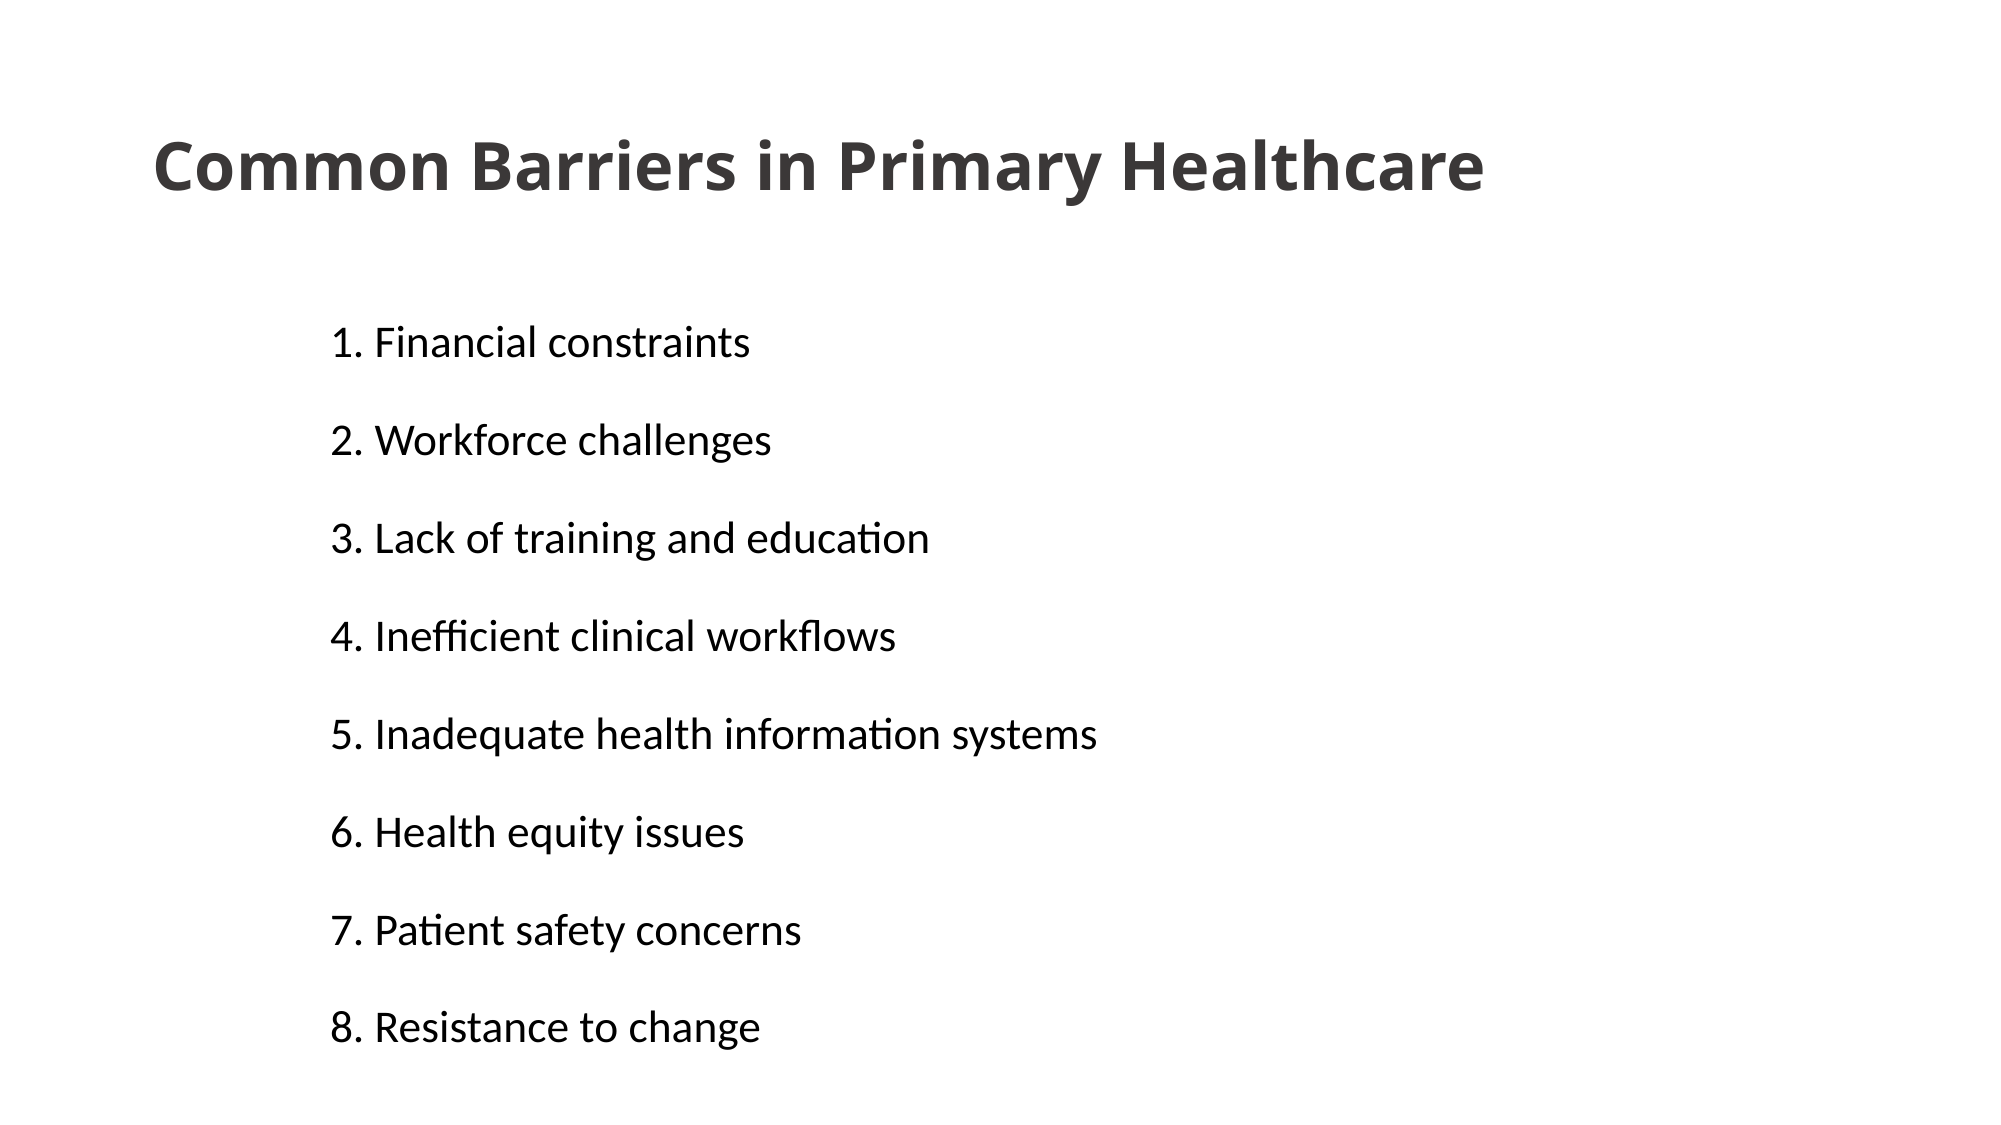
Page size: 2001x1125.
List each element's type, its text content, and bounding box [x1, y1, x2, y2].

title Common Barriers in Primary Healthcare [137, 59, 1863, 278]
list 1. Financial constraints 2. Workforce challenges 3. Lack of training and education 4. Inefficient clinical workflows 5. Inadequate health information systems 6. Health equity issues 7. Patient safety concerns 8. Resistance to change [315, 277, 1249, 1066]
